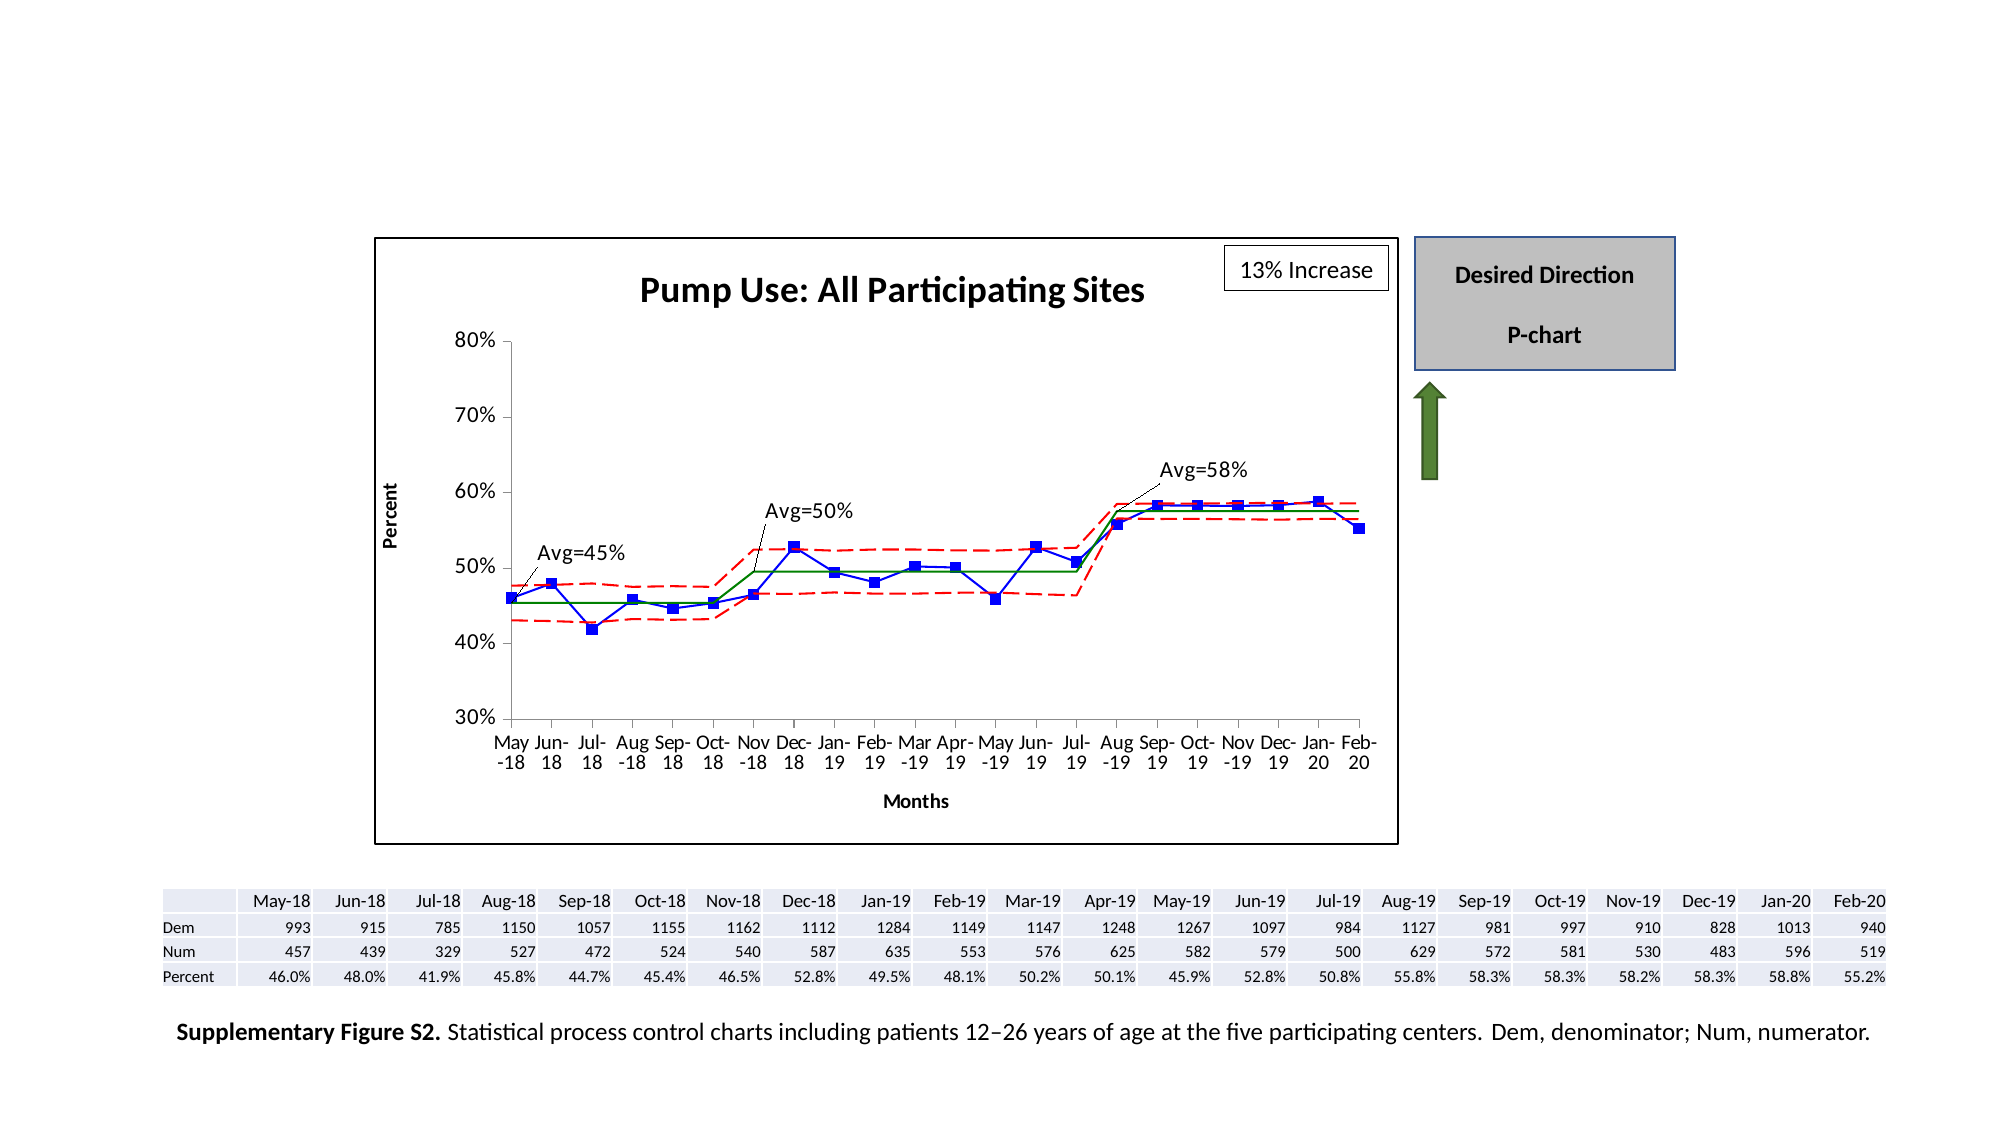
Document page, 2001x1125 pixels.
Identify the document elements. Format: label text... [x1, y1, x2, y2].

table_header Sep-18 [538, 889, 611, 912]
table_cell 48.0% [313, 963, 386, 986]
table_cell 46.5% [688, 963, 761, 986]
table_cell 519 [1813, 938, 1886, 961]
table_cell 587 [763, 938, 836, 961]
table_cell 49.5% [838, 963, 911, 986]
table_cell 50.2% [988, 963, 1061, 986]
table_cell 984 [1288, 914, 1361, 936]
table_cell Percent [163, 963, 236, 986]
table_header May-19 [1138, 889, 1211, 912]
table_header Jan-20 [1738, 889, 1811, 912]
table_header Sep-19 [1438, 889, 1511, 912]
table_header Jul-18 [388, 889, 461, 912]
table_header Feb-20 [1813, 889, 1886, 912]
table_header Apr-19 [1063, 889, 1136, 912]
table_cell 828 [1663, 914, 1736, 936]
table_cell 500 [1288, 938, 1361, 961]
table_cell 1147 [988, 914, 1061, 936]
table_cell 629 [1363, 938, 1436, 961]
table_cell 596 [1738, 938, 1811, 961]
table_cell 1248 [1063, 914, 1136, 936]
table_cell 1150 [463, 914, 536, 936]
table_cell 48.1% [913, 963, 986, 986]
table_header Nov-19 [1588, 889, 1661, 912]
table_header May-18 [238, 889, 311, 912]
table_cell 553 [913, 938, 986, 961]
table_header Jun-18 [313, 889, 386, 912]
table_cell 44.7% [538, 963, 611, 986]
table_cell 50.8% [1288, 963, 1361, 986]
table_cell 58.3% [1513, 963, 1586, 986]
table_cell 472 [538, 938, 611, 961]
table_cell 530 [1588, 938, 1661, 961]
table_cell 997 [1513, 914, 1586, 936]
table_cell 439 [313, 938, 386, 961]
table_cell 457 [238, 938, 311, 961]
table_cell 45.8% [463, 963, 536, 986]
table_cell 527 [463, 938, 536, 961]
table_cell 1127 [1363, 914, 1436, 936]
table_cell 45.9% [1138, 963, 1211, 986]
table_cell 981 [1438, 914, 1511, 936]
table_cell 993 [238, 914, 311, 936]
table_cell 1267 [1138, 914, 1211, 936]
table_header Feb-19 [913, 889, 986, 912]
table_cell 625 [1063, 938, 1136, 961]
table_cell 46.0% [238, 963, 311, 986]
table_cell 635 [838, 938, 911, 961]
table_cell 58.8% [1738, 963, 1811, 986]
table_cell 50.1% [1063, 963, 1136, 986]
table_cell 1057 [538, 914, 611, 936]
table_cell 910 [1588, 914, 1661, 936]
table_cell 1149 [913, 914, 986, 936]
table_header [163, 889, 236, 912]
table_header Oct-18 [613, 889, 686, 912]
table_header Aug-19 [1363, 889, 1436, 912]
table_cell 1155 [613, 914, 686, 936]
table_cell 785 [388, 914, 461, 936]
table_cell 45.4% [613, 963, 686, 986]
table_cell 576 [988, 938, 1061, 961]
table_cell 52.8% [763, 963, 836, 986]
table_cell 1013 [1738, 914, 1811, 936]
table_cell 540 [688, 938, 761, 961]
table_cell 52.8% [1213, 963, 1286, 986]
table_cell 1284 [838, 914, 911, 936]
table_header Nov-18 [688, 889, 761, 912]
table_cell 915 [313, 914, 386, 936]
text_box Supplementary Figure S2. Statistical process control charts including patients 12–26 years of age at the five participating centers. Dem, denominator; Num, numerator. [161, 1008, 1887, 1083]
table_header Aug-18 [463, 889, 536, 912]
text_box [373, 236, 1675, 846]
table_cell 58.2% [1588, 963, 1661, 986]
table_cell 940 [1813, 914, 1886, 936]
table_cell 579 [1213, 938, 1286, 961]
table_cell 1162 [688, 914, 761, 936]
table_cell 582 [1138, 938, 1211, 961]
table_cell 572 [1438, 938, 1511, 961]
table_cell 1112 [763, 914, 836, 936]
table_header Oct-19 [1513, 889, 1586, 912]
table_header Jun-19 [1213, 889, 1286, 912]
table_cell 41.9% [388, 963, 461, 986]
table_cell 58.3% [1663, 963, 1736, 986]
table_header Jan-19 [838, 889, 911, 912]
table_cell 55.8% [1363, 963, 1436, 986]
table_cell 55.2% [1813, 963, 1886, 986]
table_cell 1097 [1213, 914, 1286, 936]
table_cell 524 [613, 938, 686, 961]
table_cell Dem [163, 914, 236, 936]
table_cell Num [163, 938, 236, 961]
table_cell 581 [1513, 938, 1586, 961]
table_cell 483 [1663, 938, 1736, 961]
table_header Jul-19 [1288, 889, 1361, 912]
table_header Dec-19 [1663, 889, 1736, 912]
table_cell 58.3% [1438, 963, 1511, 986]
table_header Dec-18 [763, 889, 836, 912]
table_header Mar-19 [988, 889, 1061, 912]
table_cell 329 [388, 938, 461, 961]
